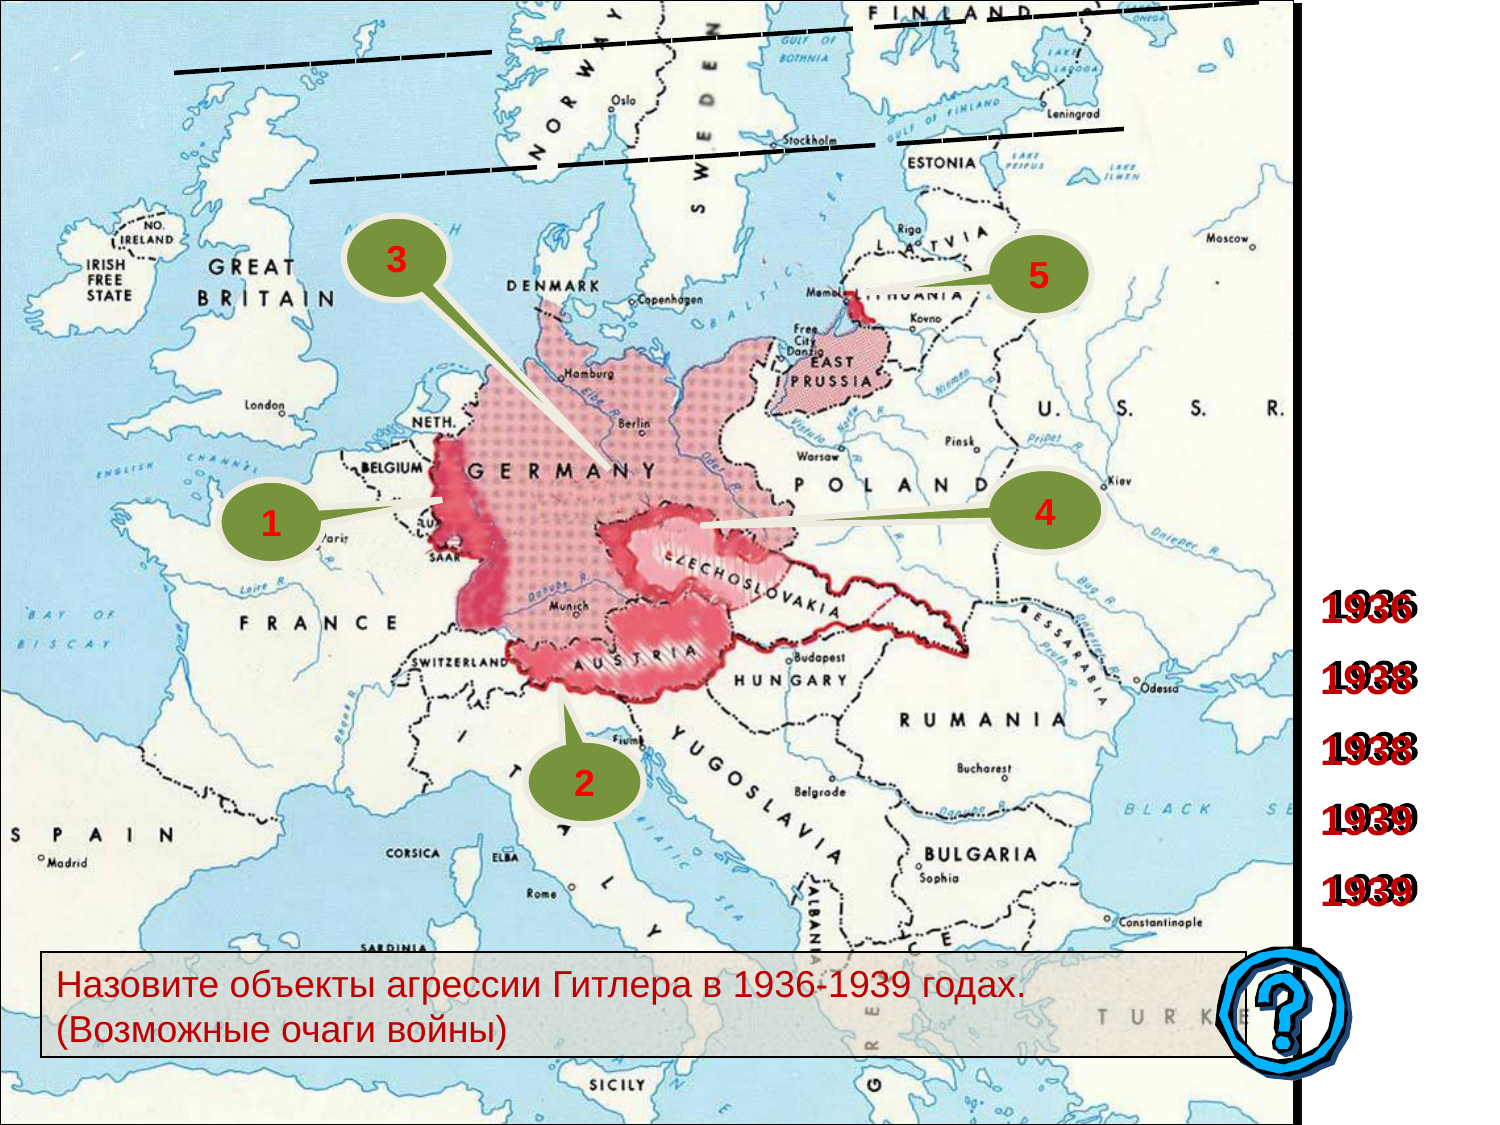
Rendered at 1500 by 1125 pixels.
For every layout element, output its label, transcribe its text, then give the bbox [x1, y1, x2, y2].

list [0, 0, 1294, 1125]
text_box 1936 1938 1938 1939 1939 [1305, 574, 1471, 923]
picture [1214, 946, 1349, 1077]
